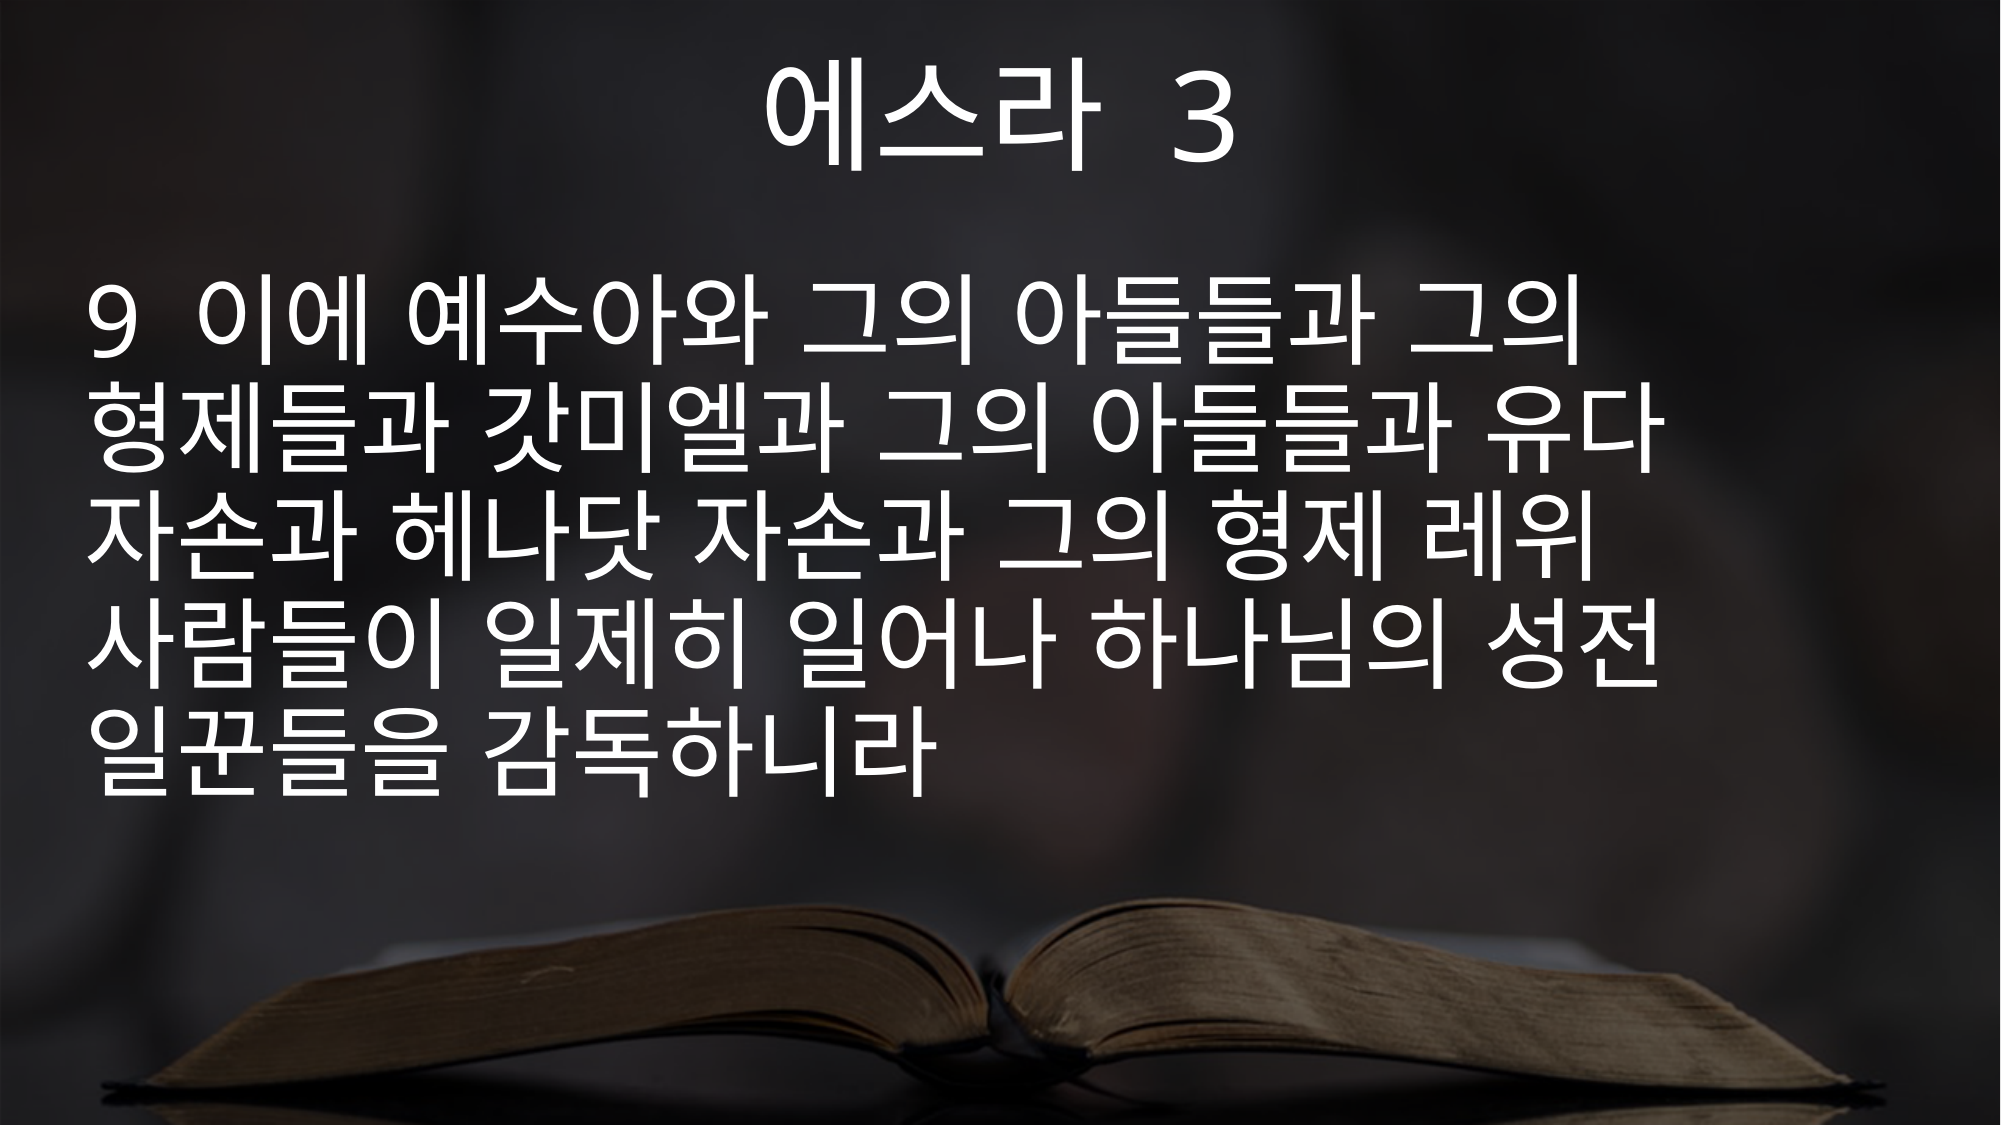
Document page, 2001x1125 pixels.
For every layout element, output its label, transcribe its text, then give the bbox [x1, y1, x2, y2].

list 9 이에 예수아와 그의 아들들과 그의 형제들과 갓미엘과 그의 아들들과 유다 자손과 헤나닷 자손과 그의 형제 레위 사람들이 일제히 일어나 하나님의 성전 일꾼들을 감독하니라 [69, 263, 1953, 423]
footer 에스라 3 [0, 32, 2000, 192]
picture [0, 0, 2001, 1125]
